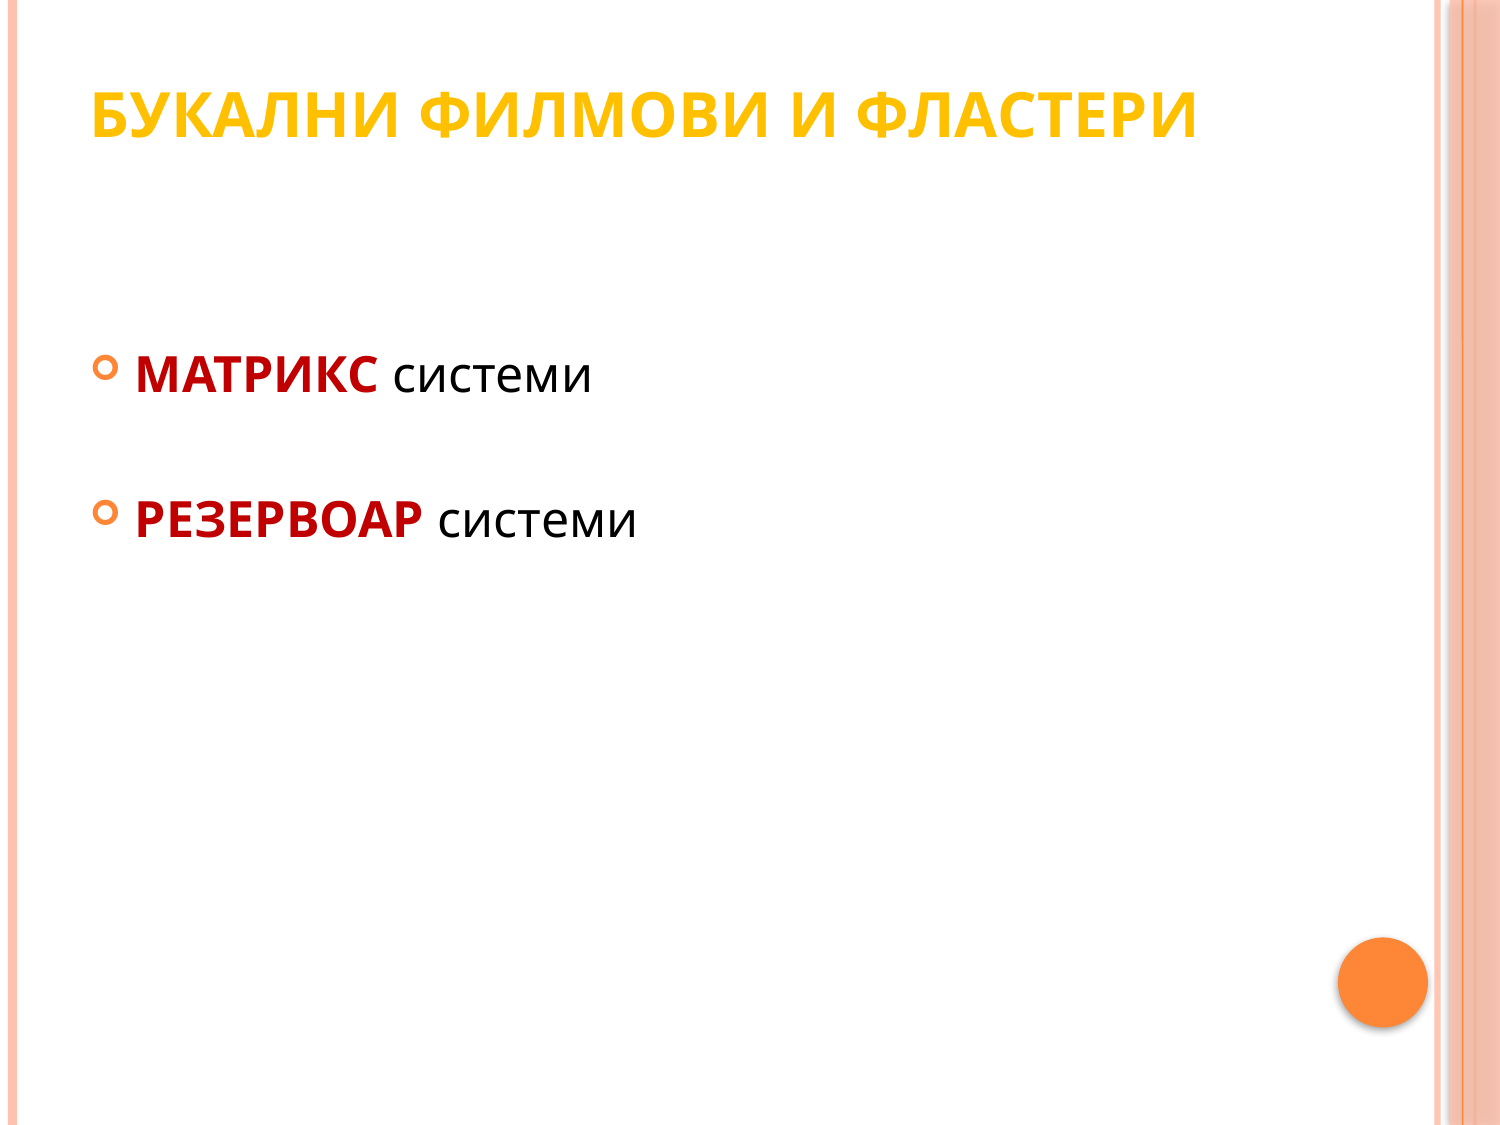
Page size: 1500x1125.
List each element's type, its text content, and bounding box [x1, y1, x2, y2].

title Букални филмoви и фластери [75, 45, 1300, 233]
list МАТРИКС системи РЕЗЕРВОАР системи [75, 262, 1300, 1062]
